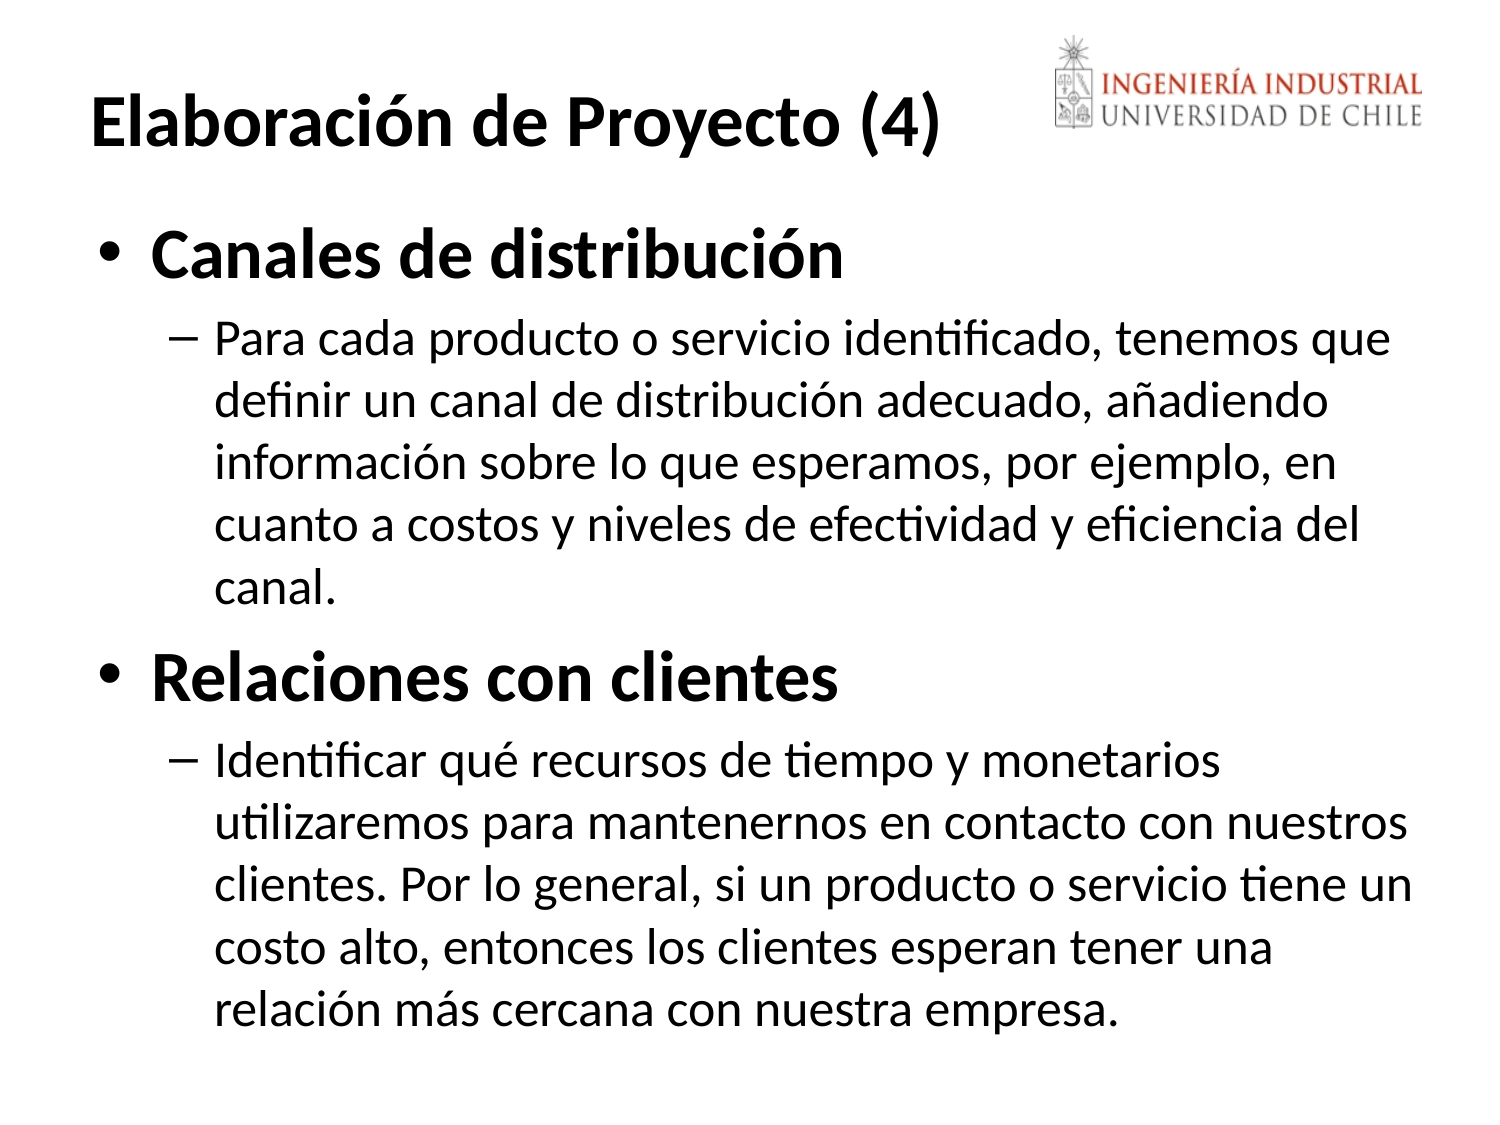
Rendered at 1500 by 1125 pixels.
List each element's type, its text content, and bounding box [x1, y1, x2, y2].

picture [1055, 35, 1422, 45]
list Canales de distribución Para cada producto o servicio identificado, tenemos que definir un canal de distribución adecuado, añadiendo información sobre lo que esperamos, por ejemplo, en cuanto a costos y niveles de efectividad y eficiencia del canal. Relaciones con clientes Identificar qué recursos de tiempo y monetarios utilizaremos para mantenernos en contacto con nuestros clientes. Por lo general, si un producto o servicio tiene un costo alto, entonces los clientes esperan tener una relación más cercana con nuestra empresa. [82, 199, 1432, 1067]
title Elaboración de Proyecto (4) [75, 45, 1425, 188]
